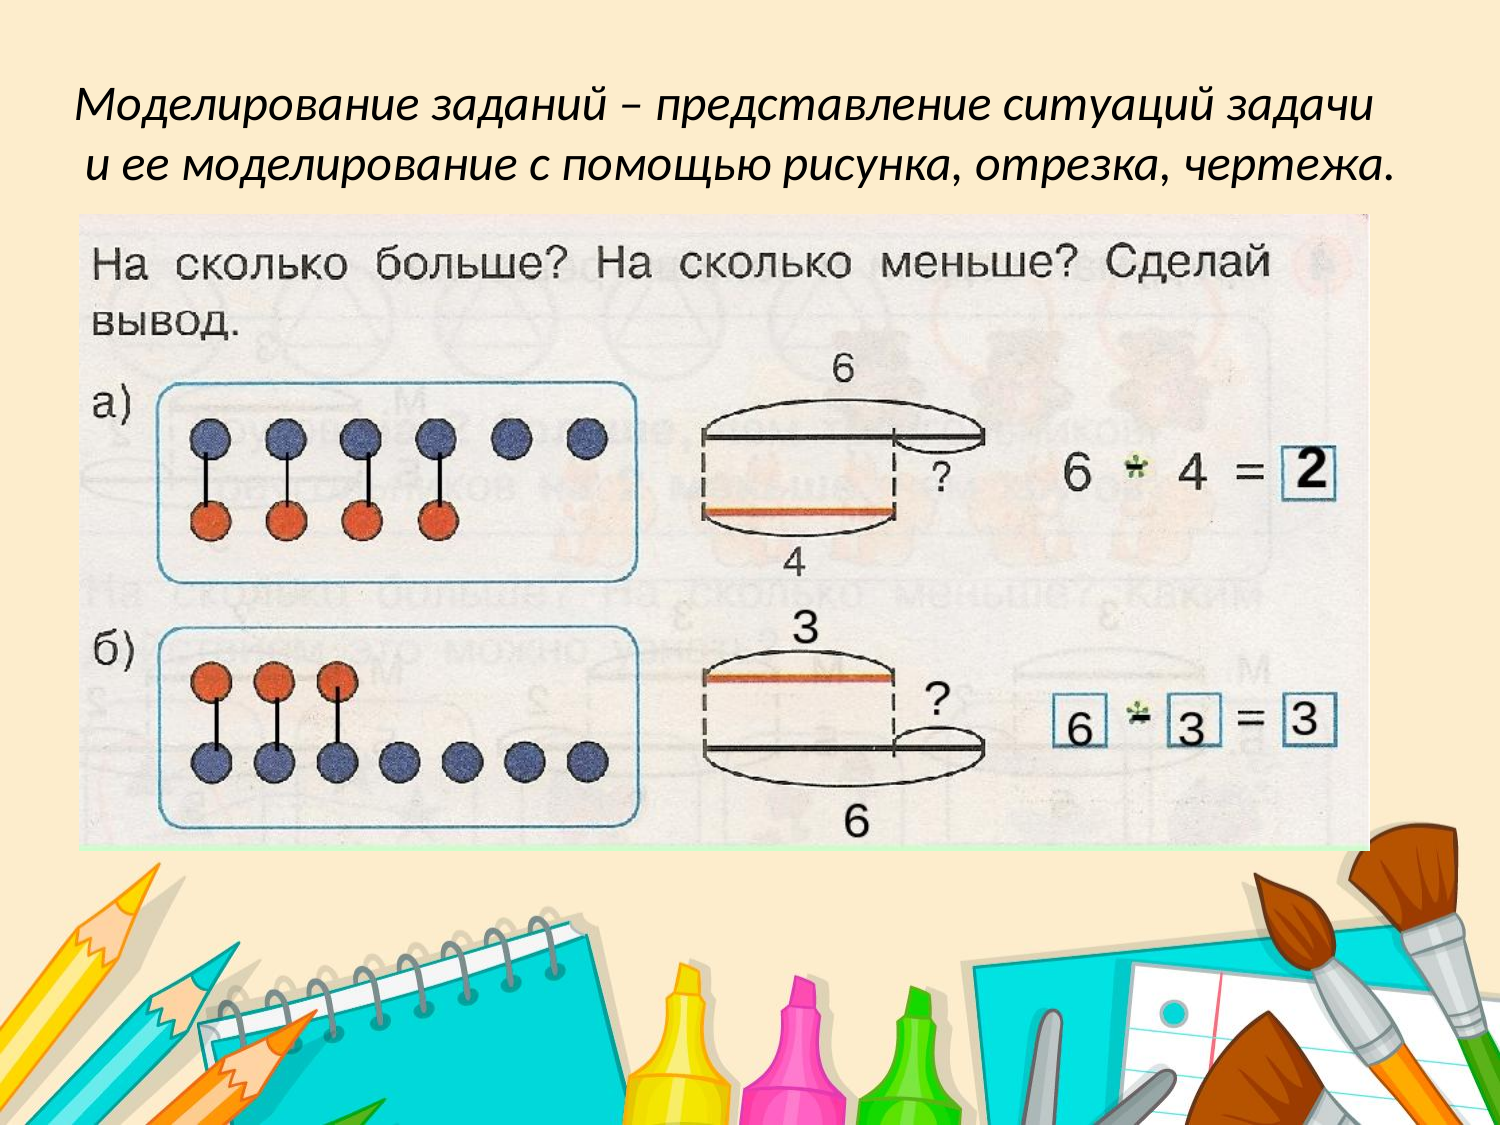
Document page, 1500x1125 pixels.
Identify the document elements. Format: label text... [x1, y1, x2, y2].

picture [0, 0, 1500, 1125]
text_box Моделирование заданий – представление ситуаций задачи и ее моделирование с помощью рисунка, отрезка, чертежа. [58, 62, 1424, 198]
